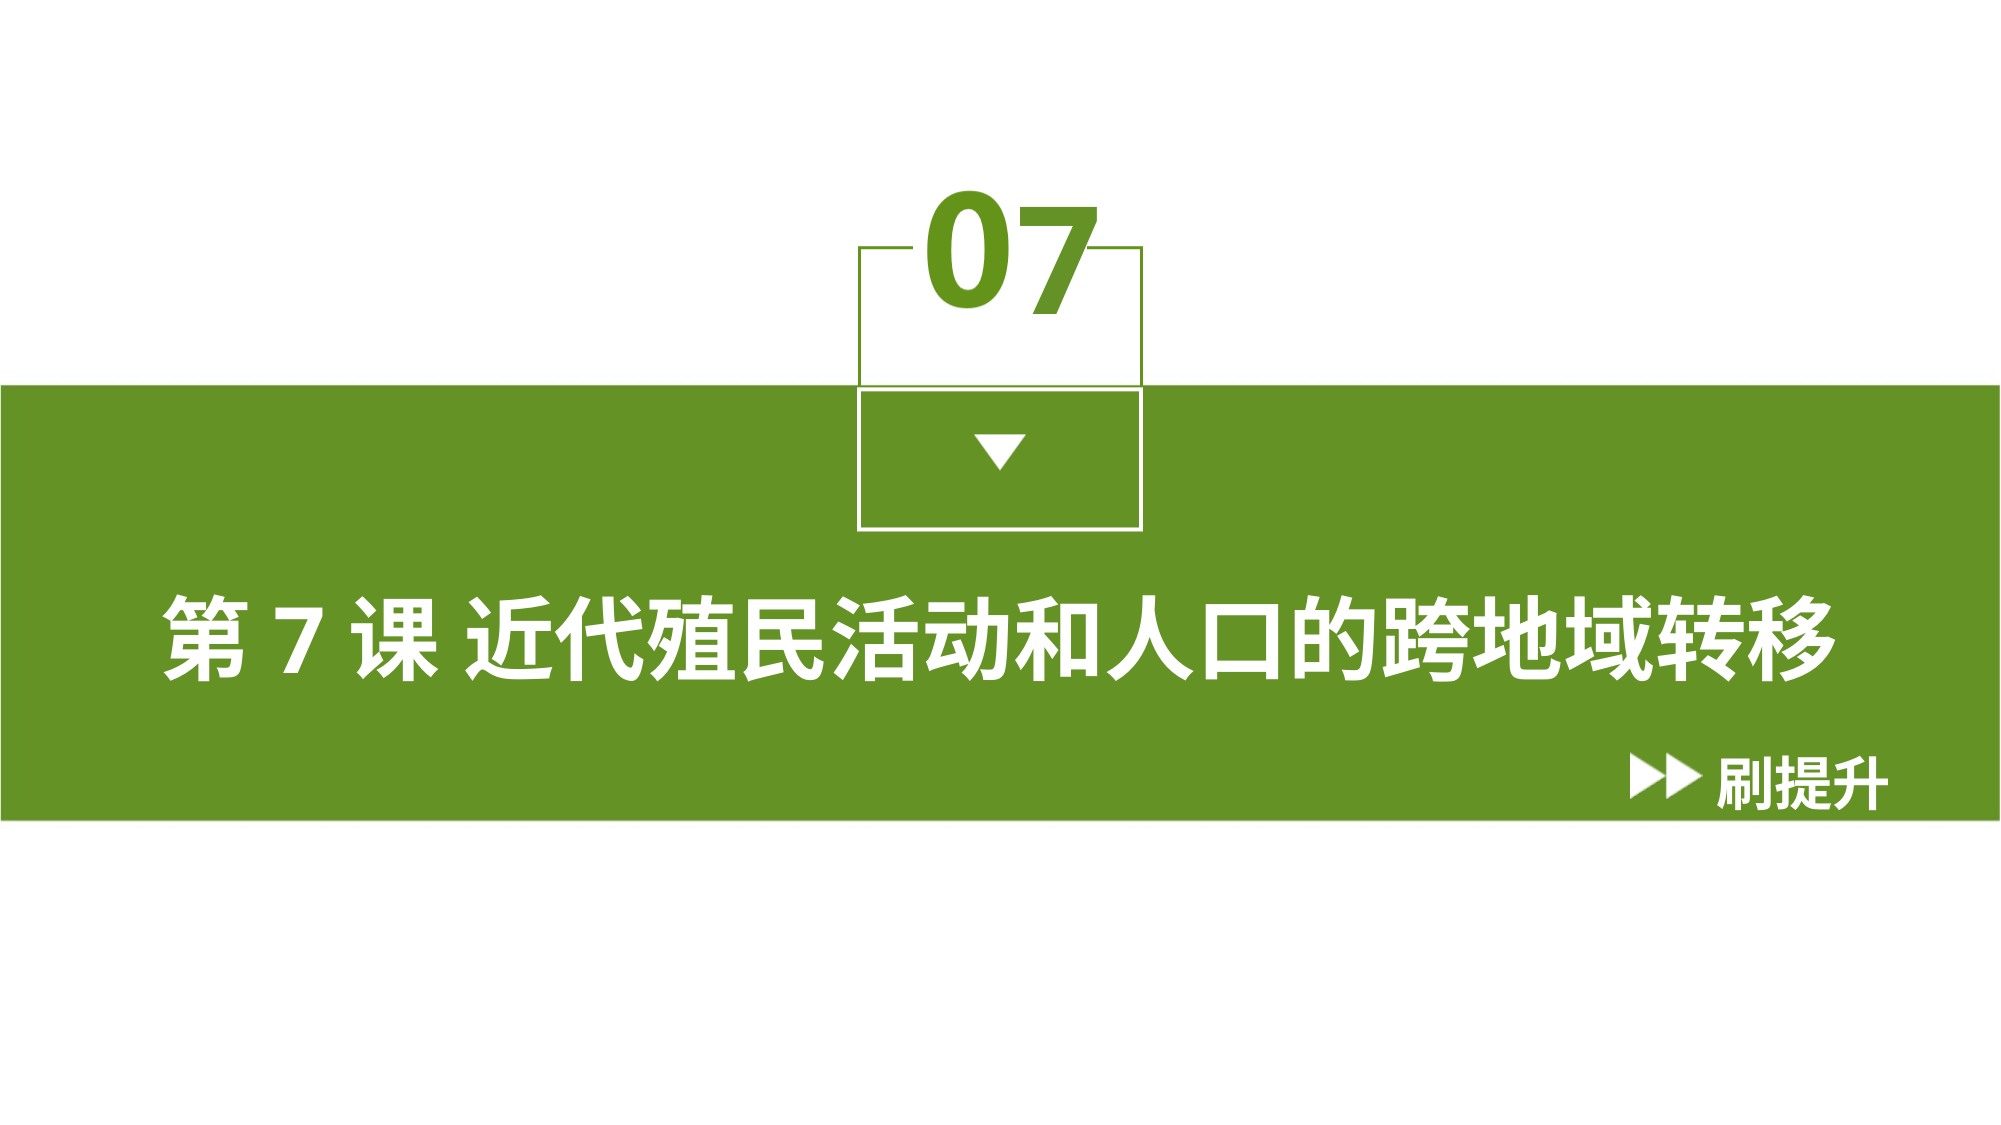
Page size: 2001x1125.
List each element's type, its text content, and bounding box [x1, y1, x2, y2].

text_box 刷提升 [1715, 718, 1997, 812]
text_box 7 [979, 156, 1139, 353]
text_box 第7课 近代殖民活动和人口的跨地域转移 [0, 572, 2000, 699]
picture [0, 0, 2000, 572]
picture [0, 699, 2000, 1125]
